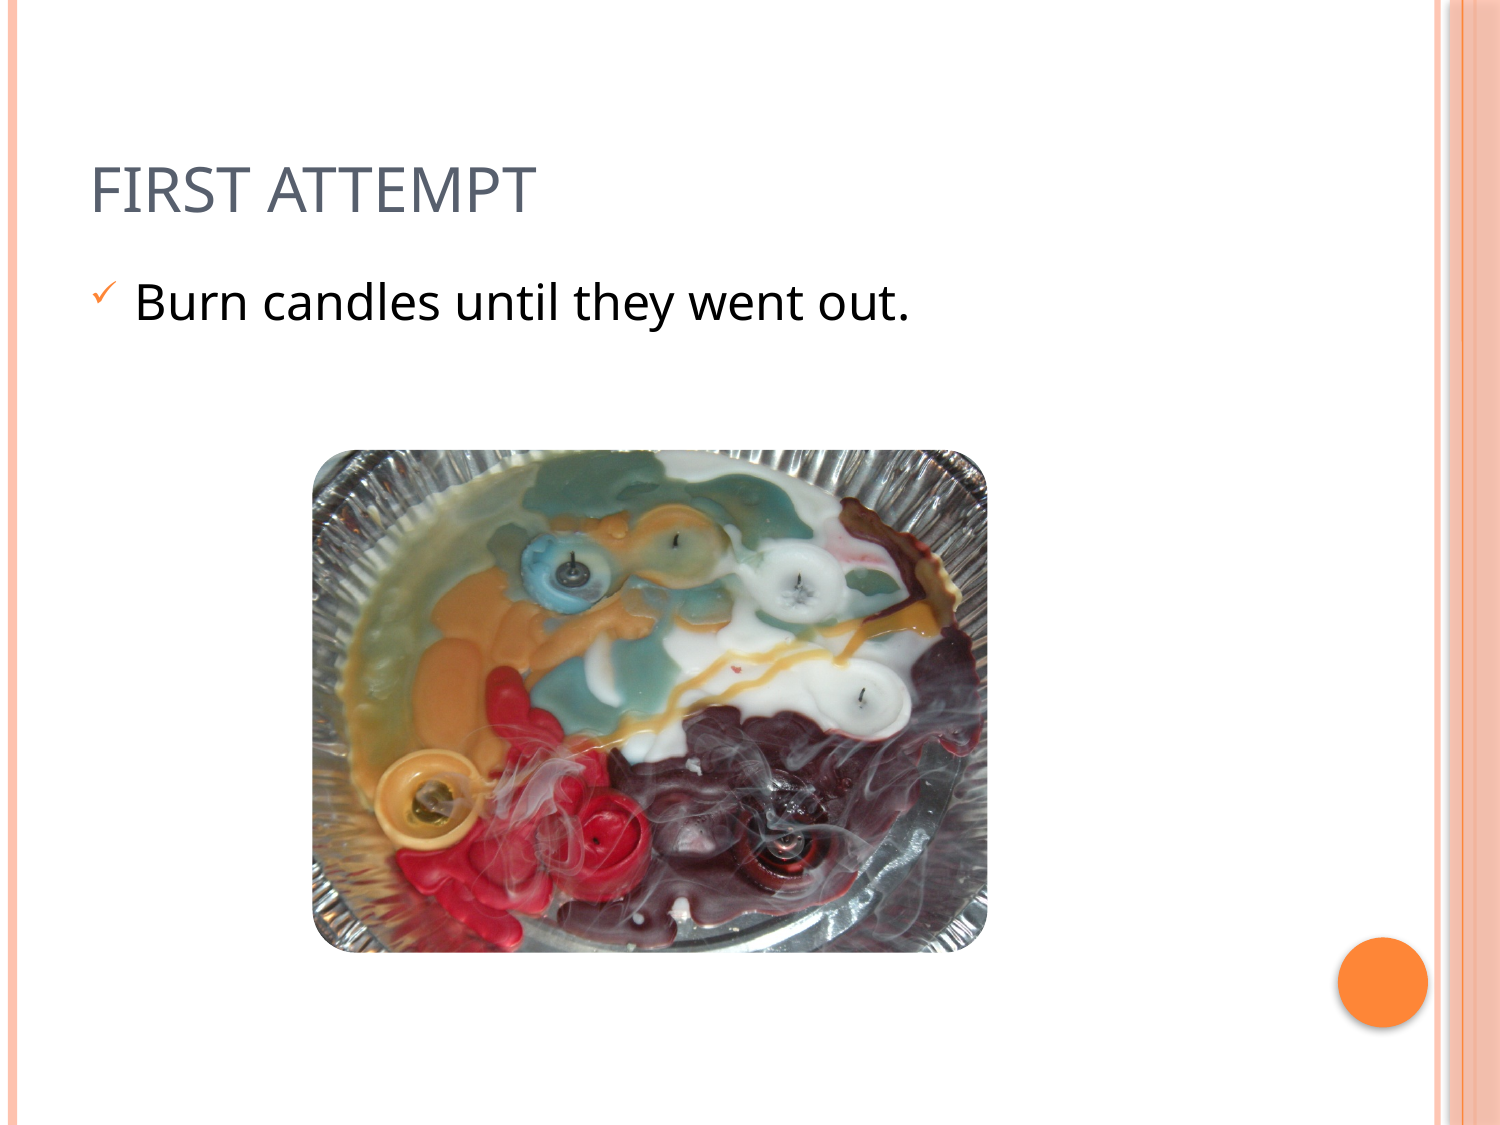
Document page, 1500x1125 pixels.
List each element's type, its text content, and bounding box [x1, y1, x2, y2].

title First attempt [75, 45, 1300, 233]
list Burn candles until they went out. [75, 262, 1300, 1062]
picture [311, 449, 988, 954]
